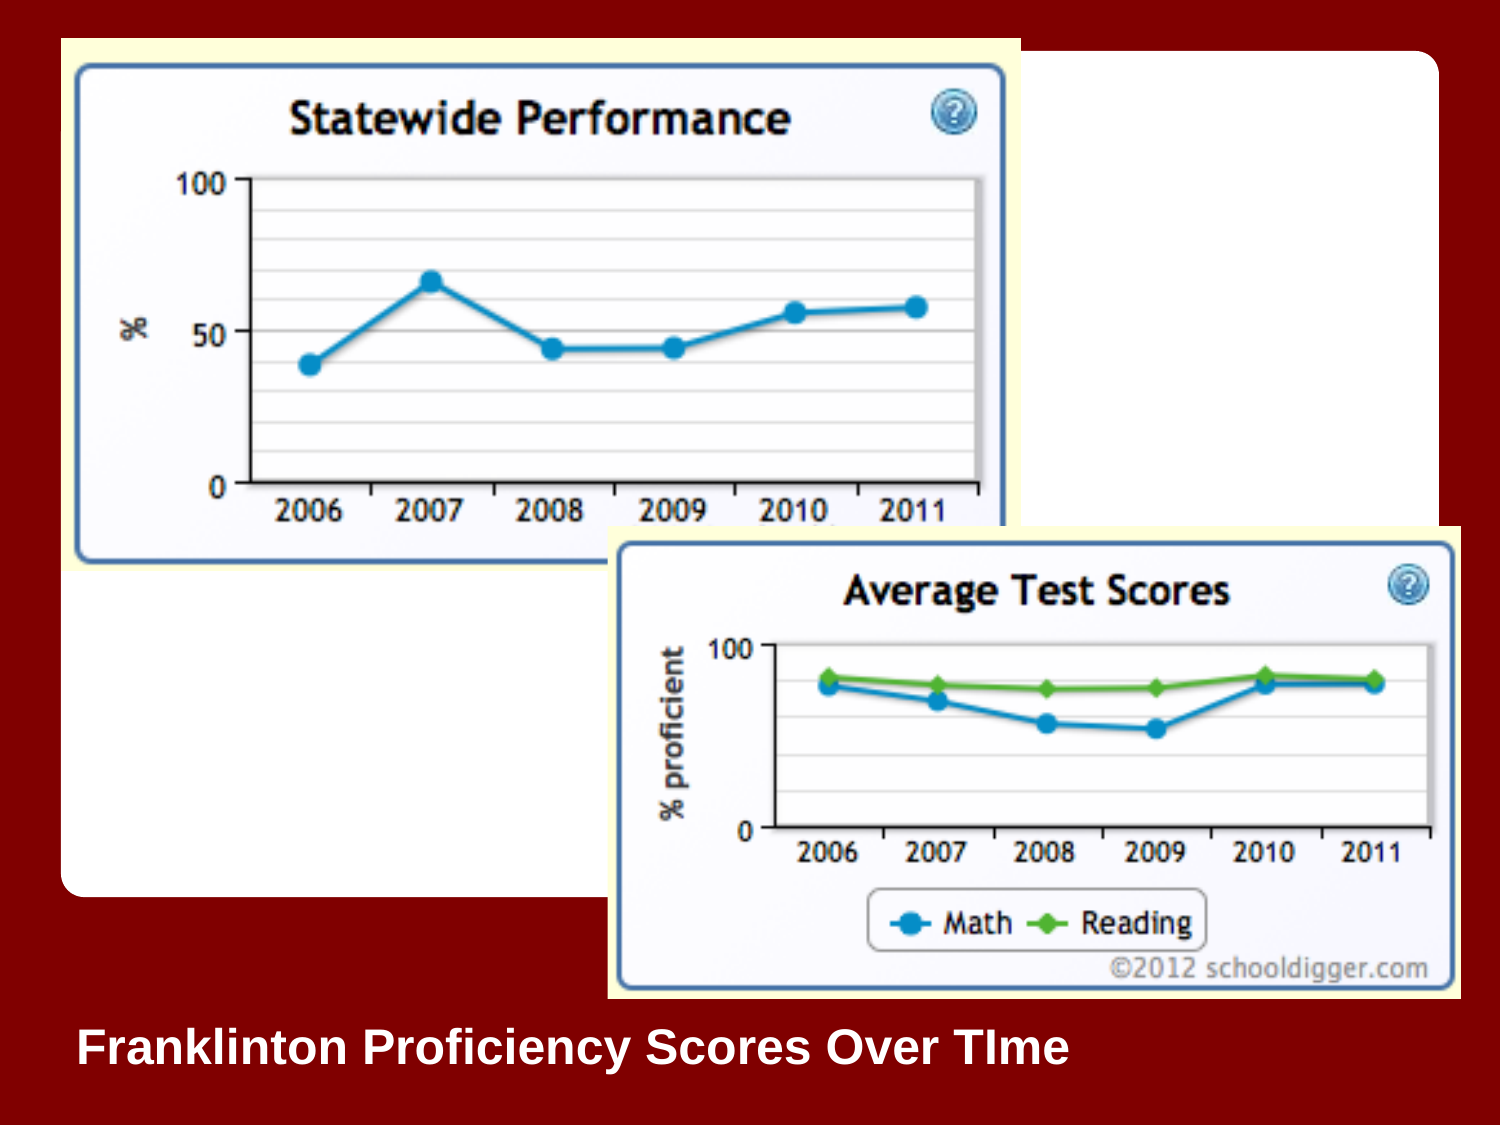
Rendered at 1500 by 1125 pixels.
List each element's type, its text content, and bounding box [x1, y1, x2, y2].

text_box [61, 38, 1021, 572]
text_box [607, 526, 1461, 1000]
list Franklinton Proficiency Scores Over TIme [61, 999, 1439, 1125]
